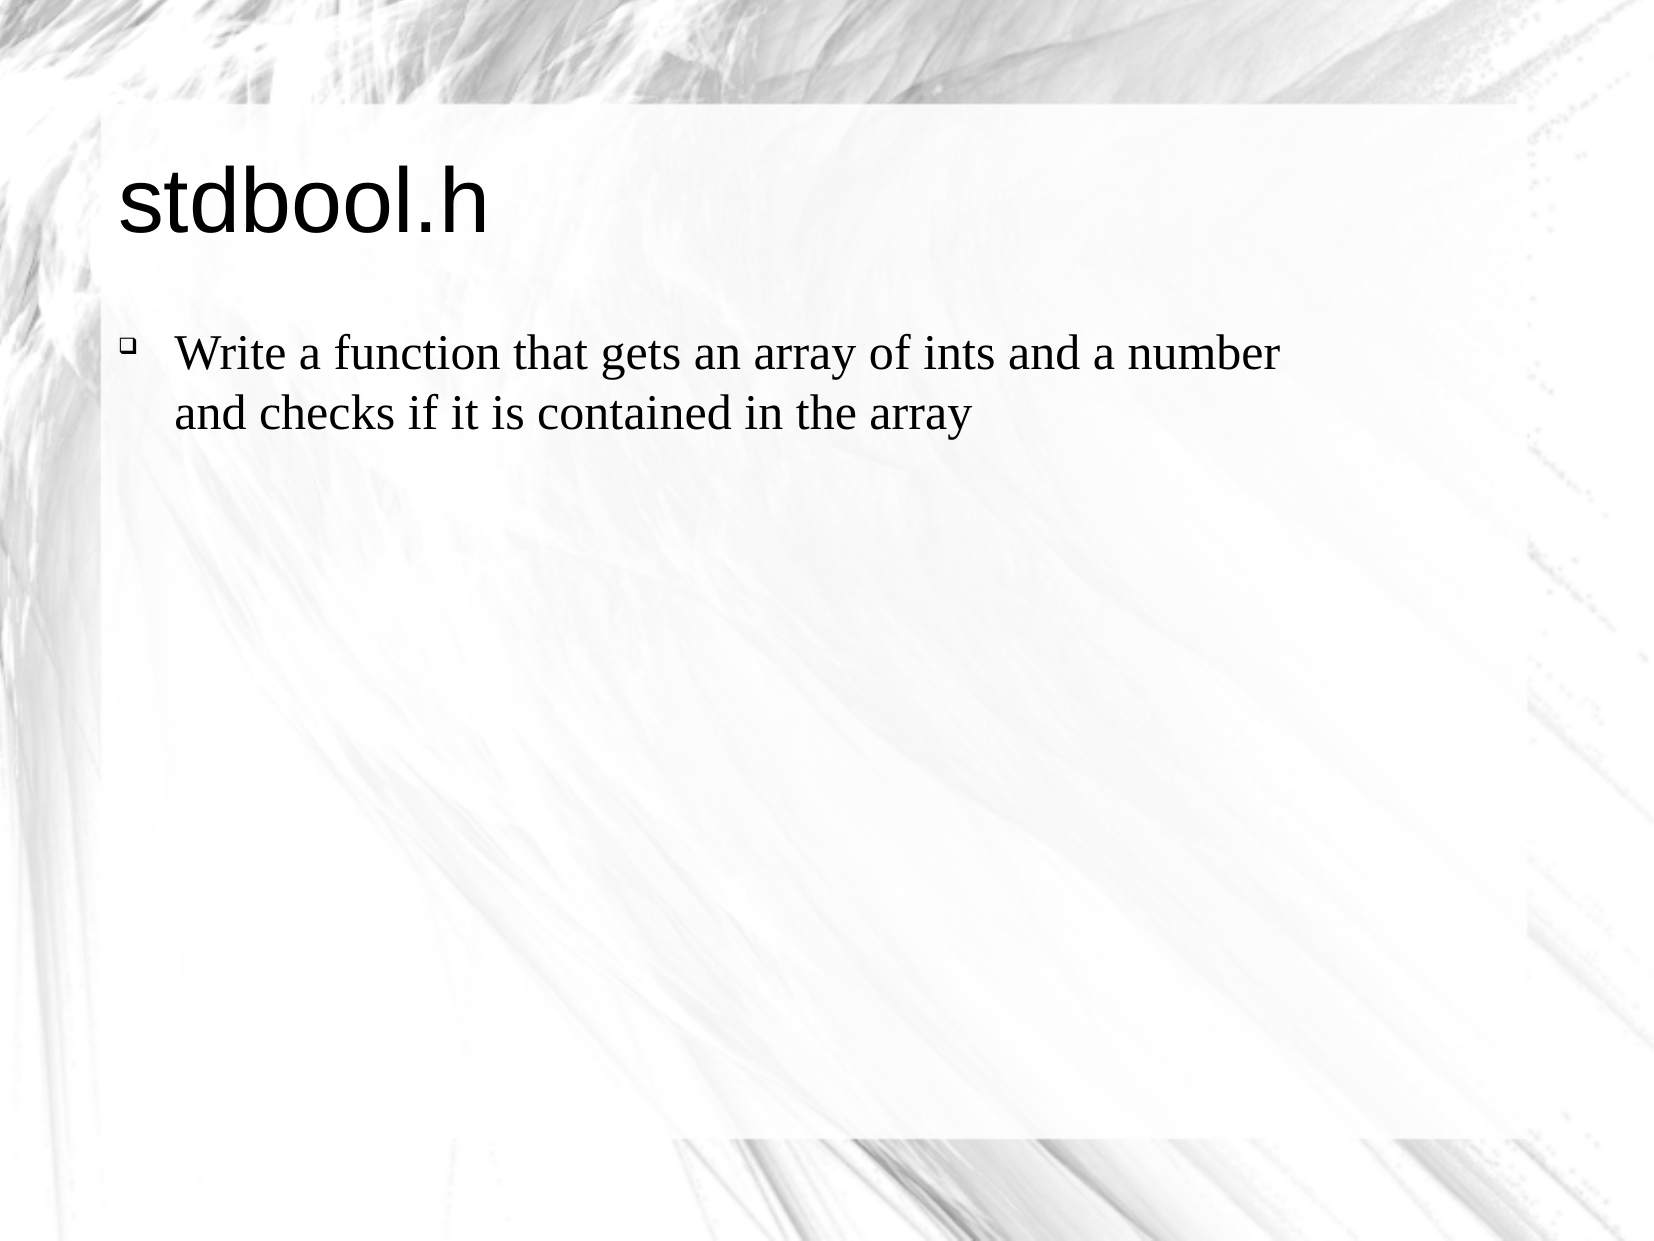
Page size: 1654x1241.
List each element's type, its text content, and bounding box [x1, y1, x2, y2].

list Write a function that gets an array of ints and a number and checks if it is contained in the array [118, 319, 1571, 1241]
picture [0, 0, 1654, 1241]
title stdbool.h [118, 112, 1506, 281]
